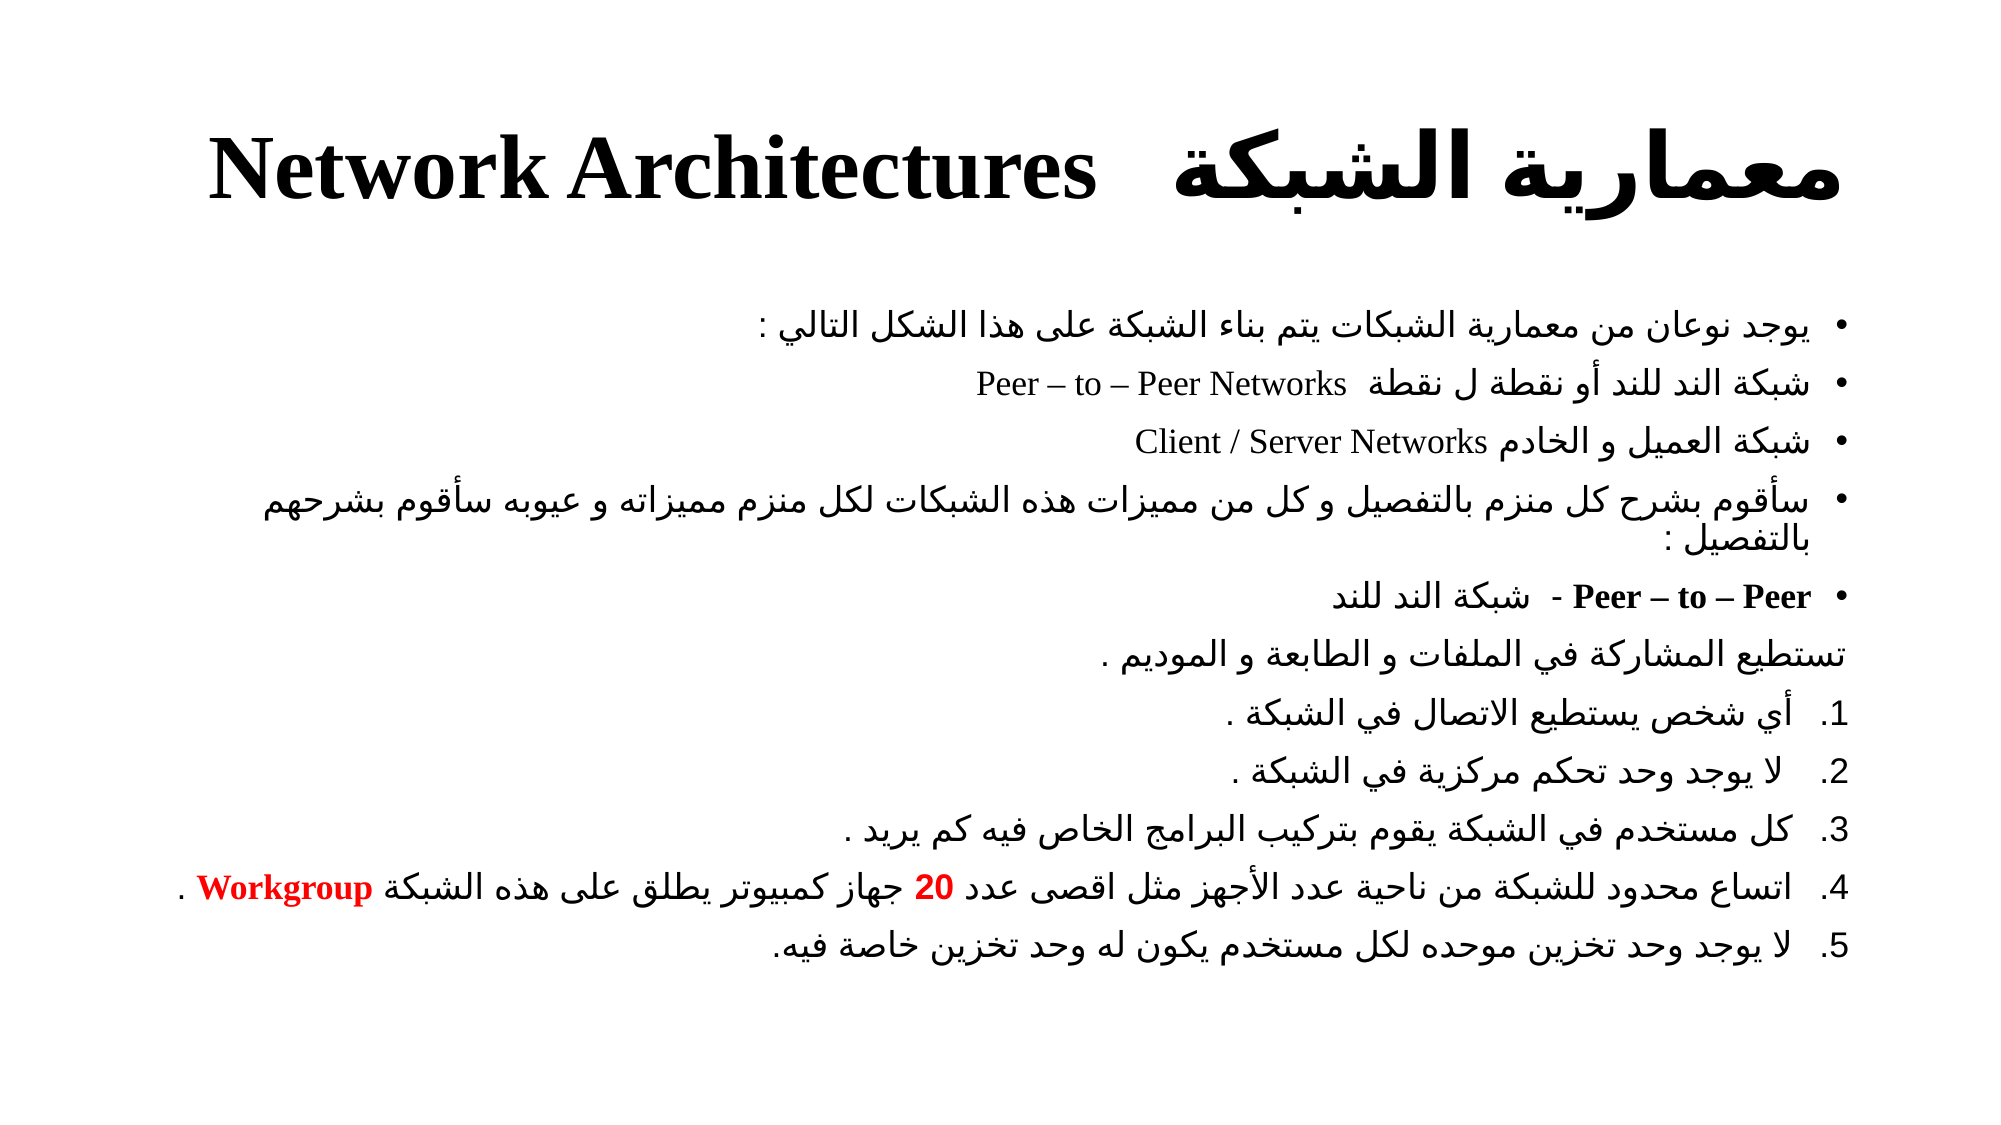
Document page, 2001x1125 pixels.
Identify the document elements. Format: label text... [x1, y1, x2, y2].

list يوجد نوعان من معمارية الشبكات يتم بناء الشبكة على هذا الشكل التالي : شبكة الند للند أو نقطة ل نقطة Peer – to – Peer Networks شبكة العميل و الخادم Client / Server Networks سأقوم بشرح كل منزم بالتفصيل و كل من مميزات هذه الشبكات لكل منزم مميزاته و عيوبه سأقوم بشرحهم بالتفصيل : Peer – to – Peer - شبكة الند للند تستطيع المشاركة في الملفات و الطابعة و الموديم . أي شخص يستطيع الاتصال في الشبكة . لا يوجد وحد تحكم مركزية في الشبكة . كل مستخدم في الشبكة يقوم بتركيب البرامج الخاص فيه كم يريد . اتساع محدود للشبكة من ناحية عدد الأجهز مثل اقصى عدد 20 جهاز كمبيوتر يطلق على هذه الشبكة Workgroup . لا يوجد وحد تخزين موحده لكل مستخدم يكون له وحد تخزين خاصة فيه. [137, 299, 1863, 1014]
title معمارية الشبكة Network Architectures [137, 59, 1863, 278]
